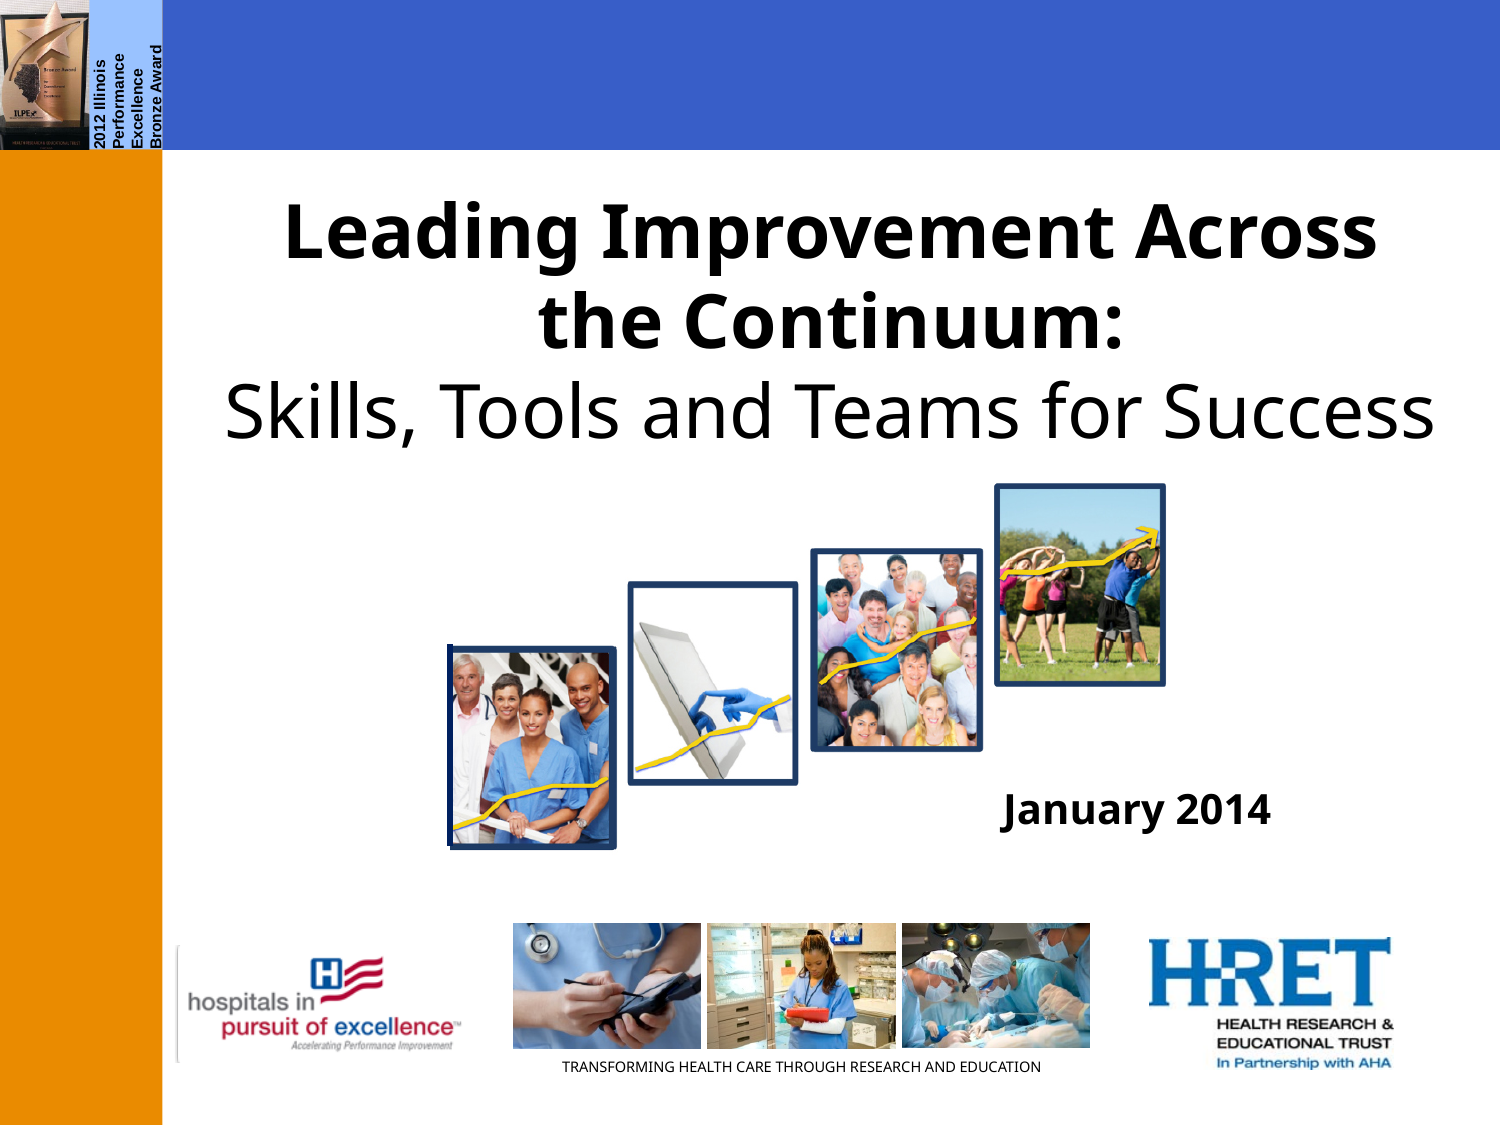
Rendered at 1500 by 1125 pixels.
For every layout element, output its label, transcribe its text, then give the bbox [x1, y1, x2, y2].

picture [902, 923, 1090, 1048]
picture [449, 424, 1176, 871]
picture [174, 945, 463, 1063]
text_box January 2014 [1179, 745, 1438, 871]
title Leading Improvement Across the Continuum: Skills, Tools and Teams for Success [200, 174, 1463, 463]
picture [1149, 937, 1394, 1070]
picture [0, 0, 90, 150]
picture [513, 923, 701, 1049]
picture [707, 923, 896, 1049]
